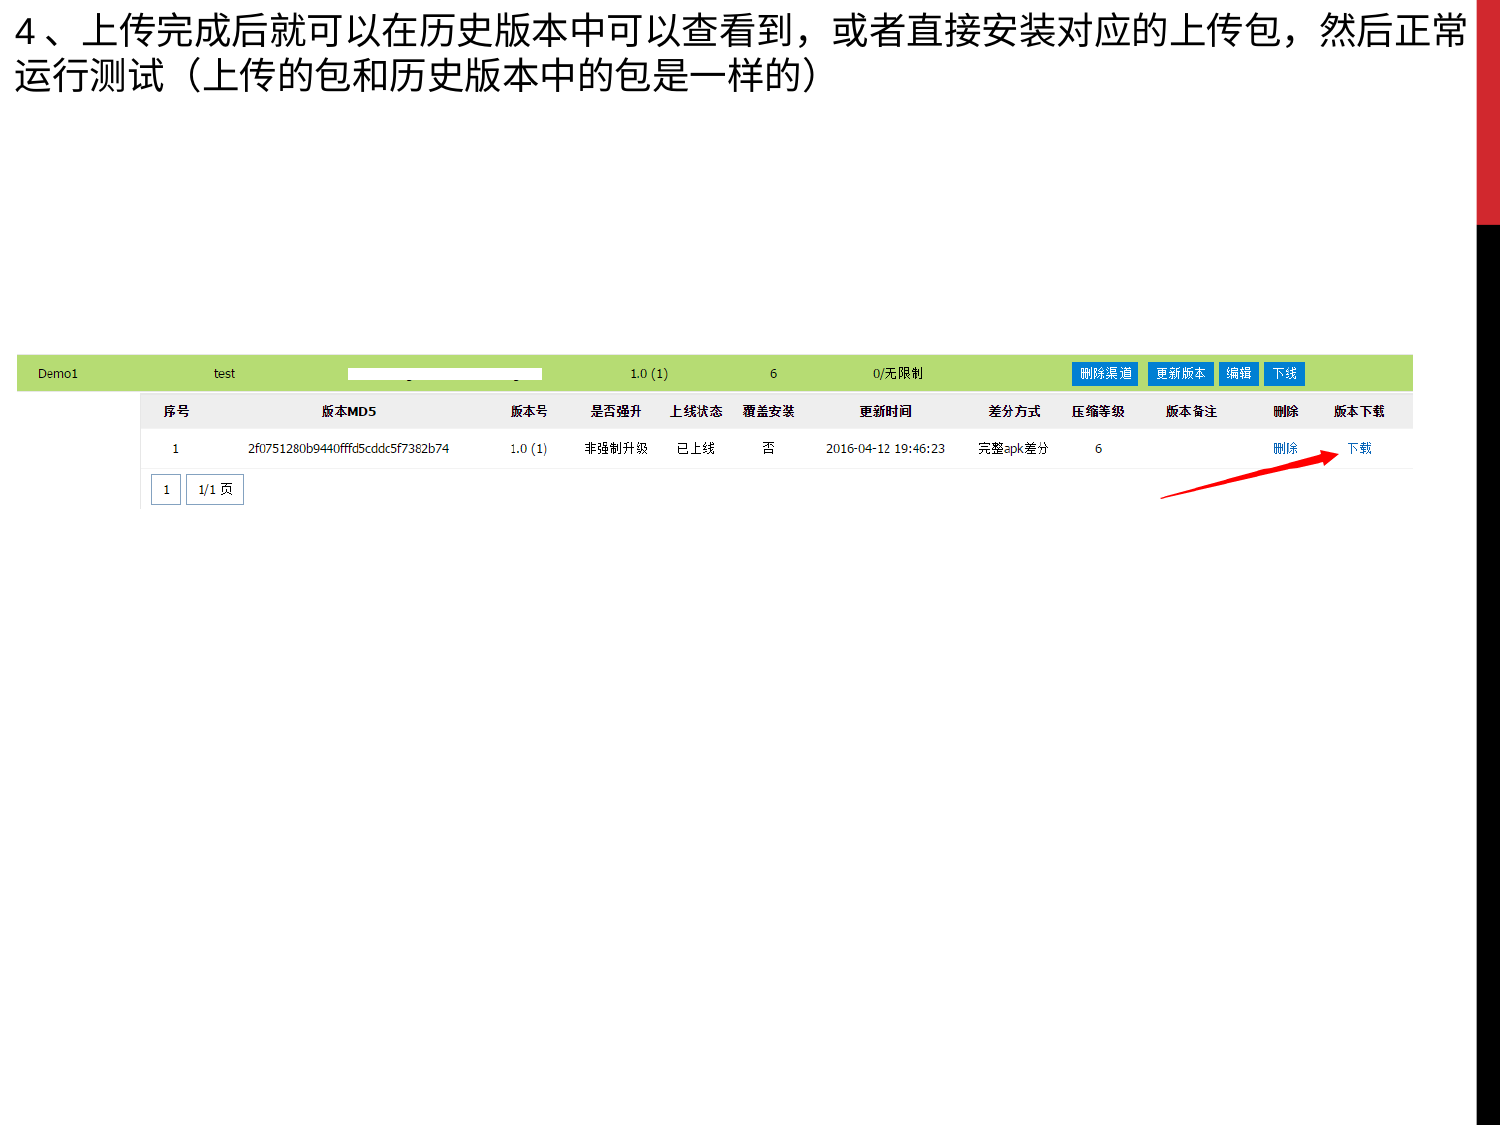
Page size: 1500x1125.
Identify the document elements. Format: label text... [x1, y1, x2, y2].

picture [17, 349, 1414, 510]
text_box 4、上传完成后就可以在历史版本中可以查看到，或者直接安装对应的上传包，然后正常运行测试（上传的包和历史版本中的包是一样的） [0, 0, 1500, 105]
